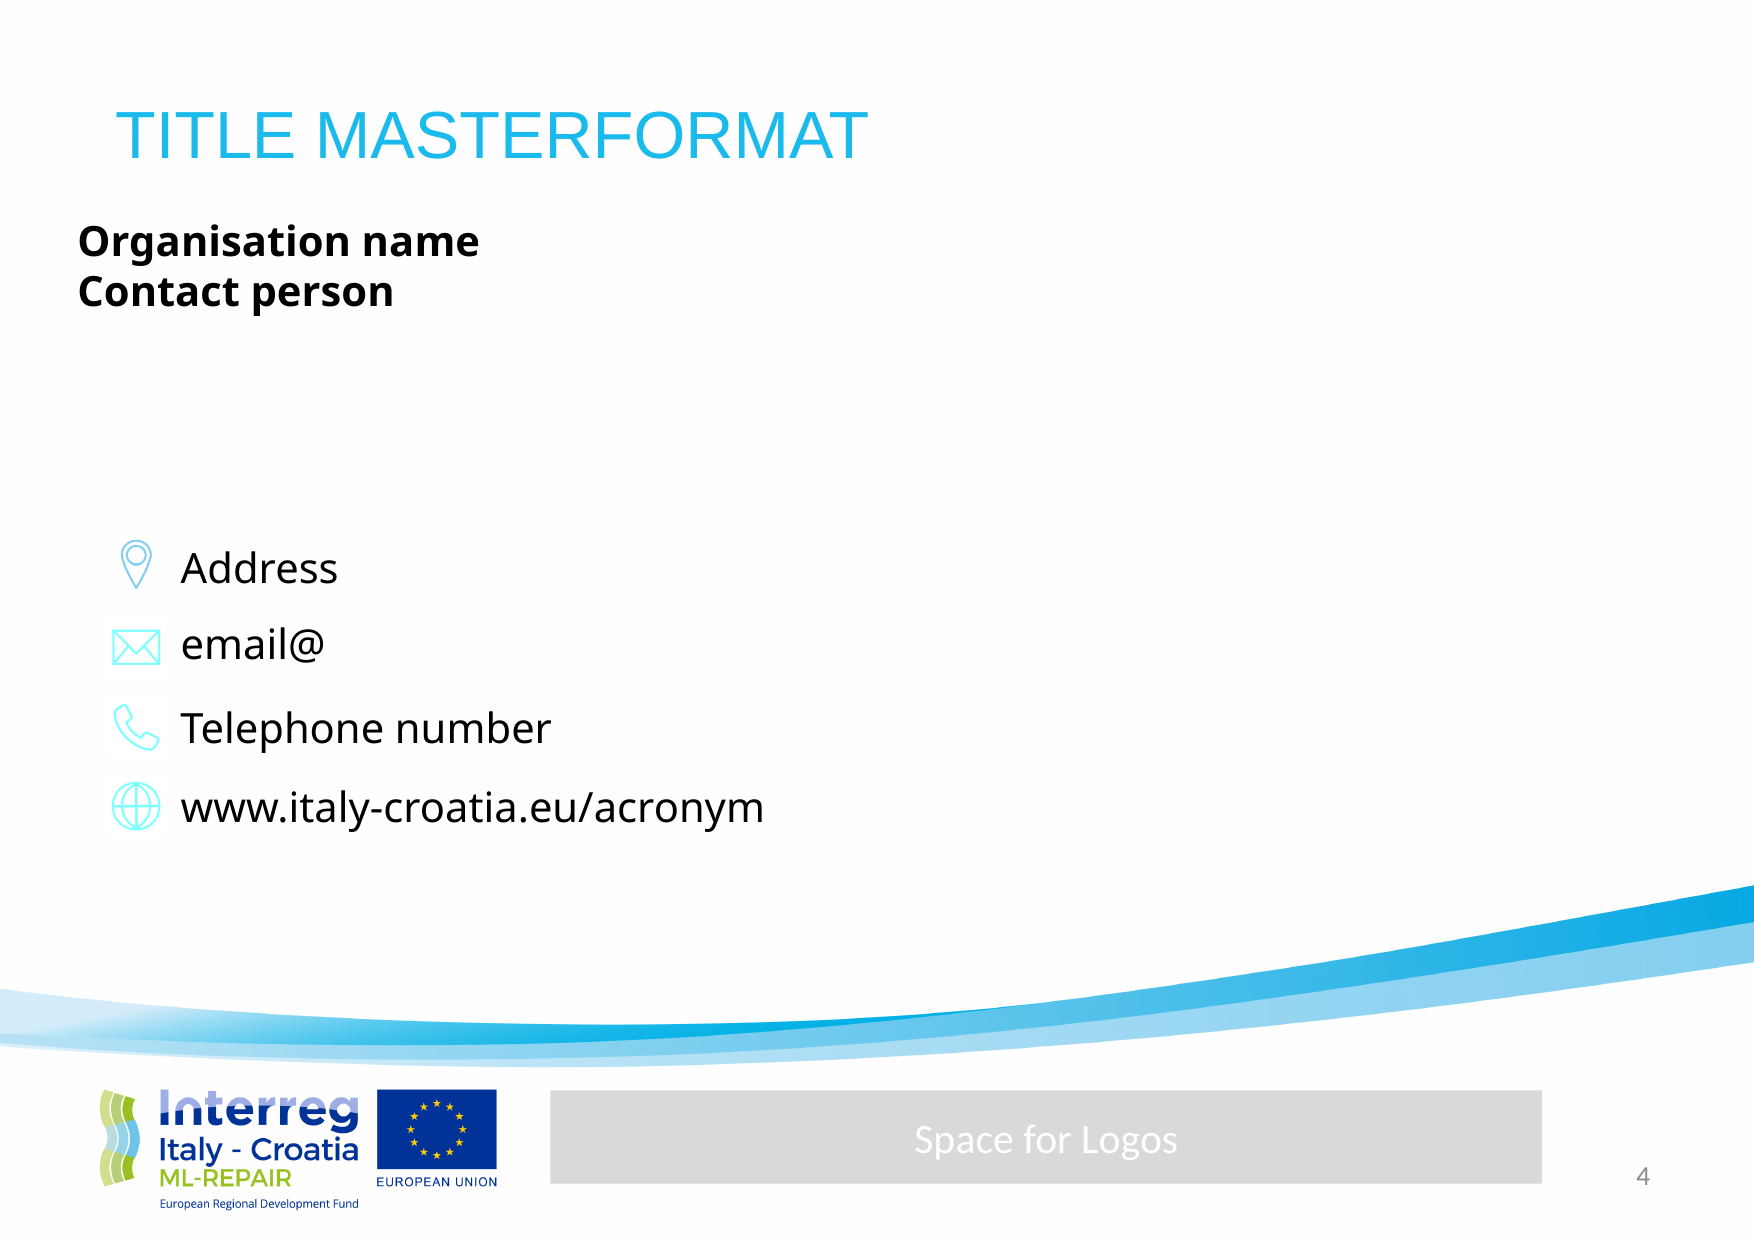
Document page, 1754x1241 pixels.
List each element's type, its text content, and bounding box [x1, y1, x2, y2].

slide_number 4 [1607, 1141, 1666, 1208]
text_box email@ [165, 610, 1194, 676]
text_box TITLE MASTERFORMAT [97, 83, 1656, 181]
text_box Space for Logos [549, 1089, 1543, 1185]
text_box www.italy-croatia.eu/acronym [165, 772, 1194, 838]
text_box Address [165, 534, 1194, 600]
text_box Organisation name Contact person [62, 206, 496, 322]
picture [0, 0, 1754, 1241]
text_box Telephone number [165, 694, 1194, 760]
